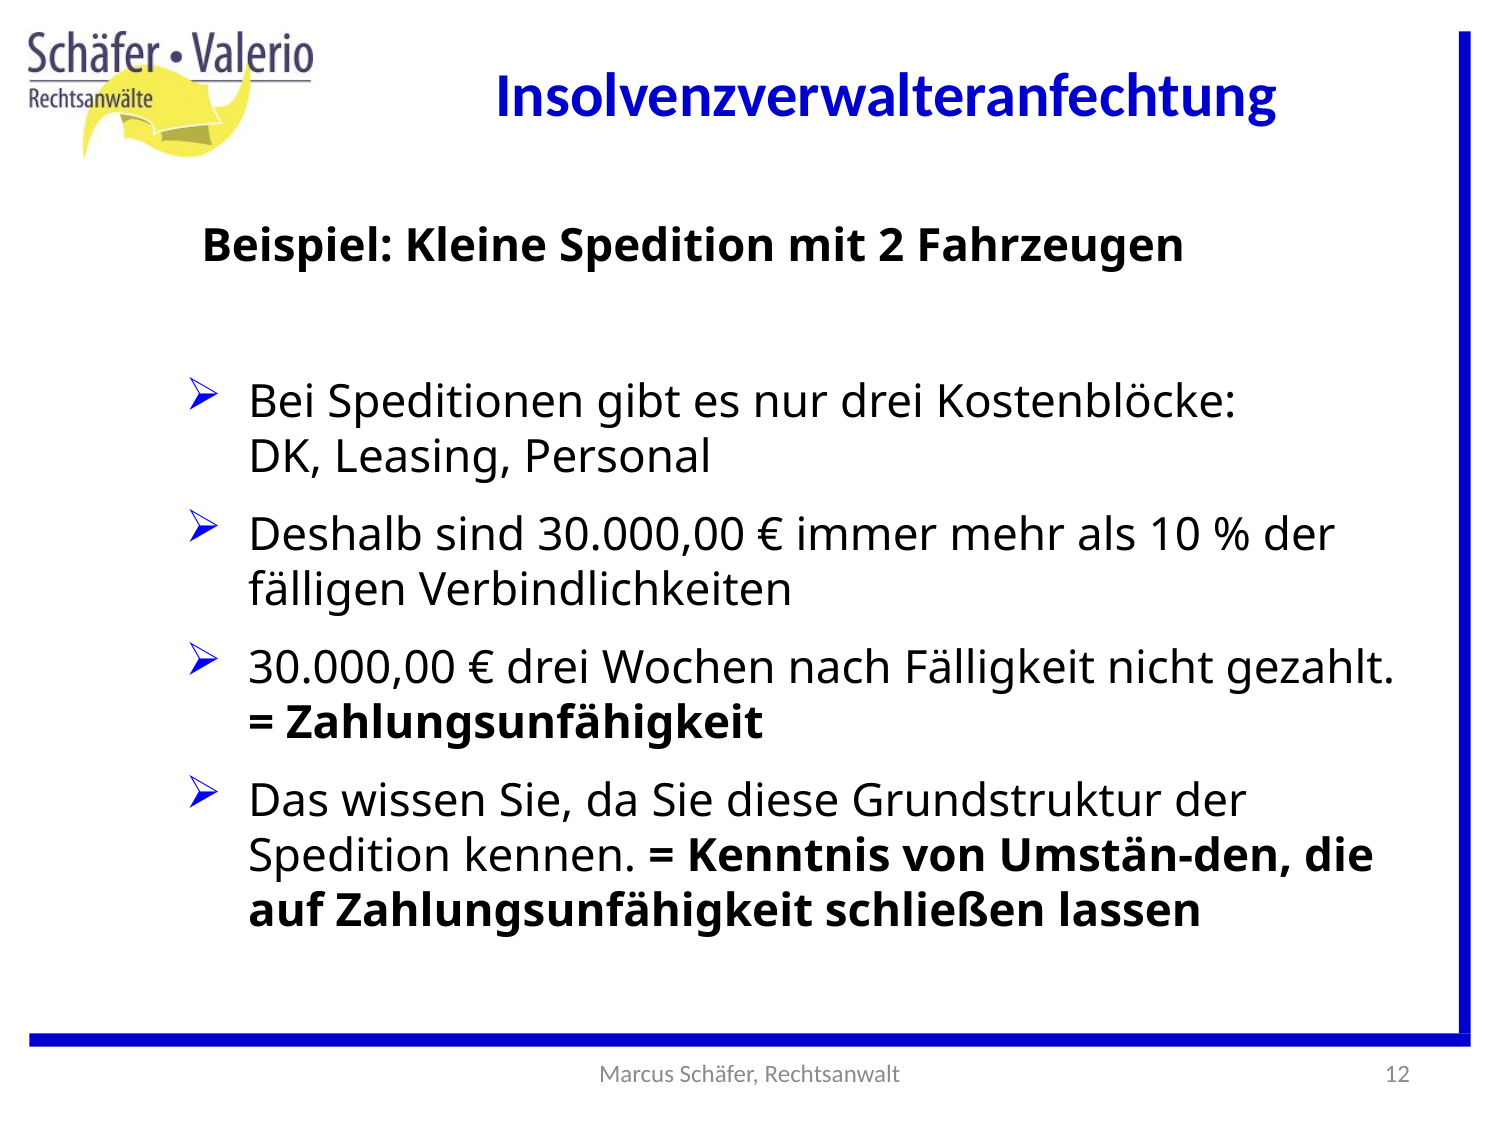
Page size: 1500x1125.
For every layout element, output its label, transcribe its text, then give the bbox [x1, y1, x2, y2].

picture [28, 31, 314, 160]
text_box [29, 31, 1471, 1048]
footer Marcus Schäfer, Rechtsanwalt [512, 1055, 988, 1103]
slide_number 12 [1074, 1055, 1425, 1103]
